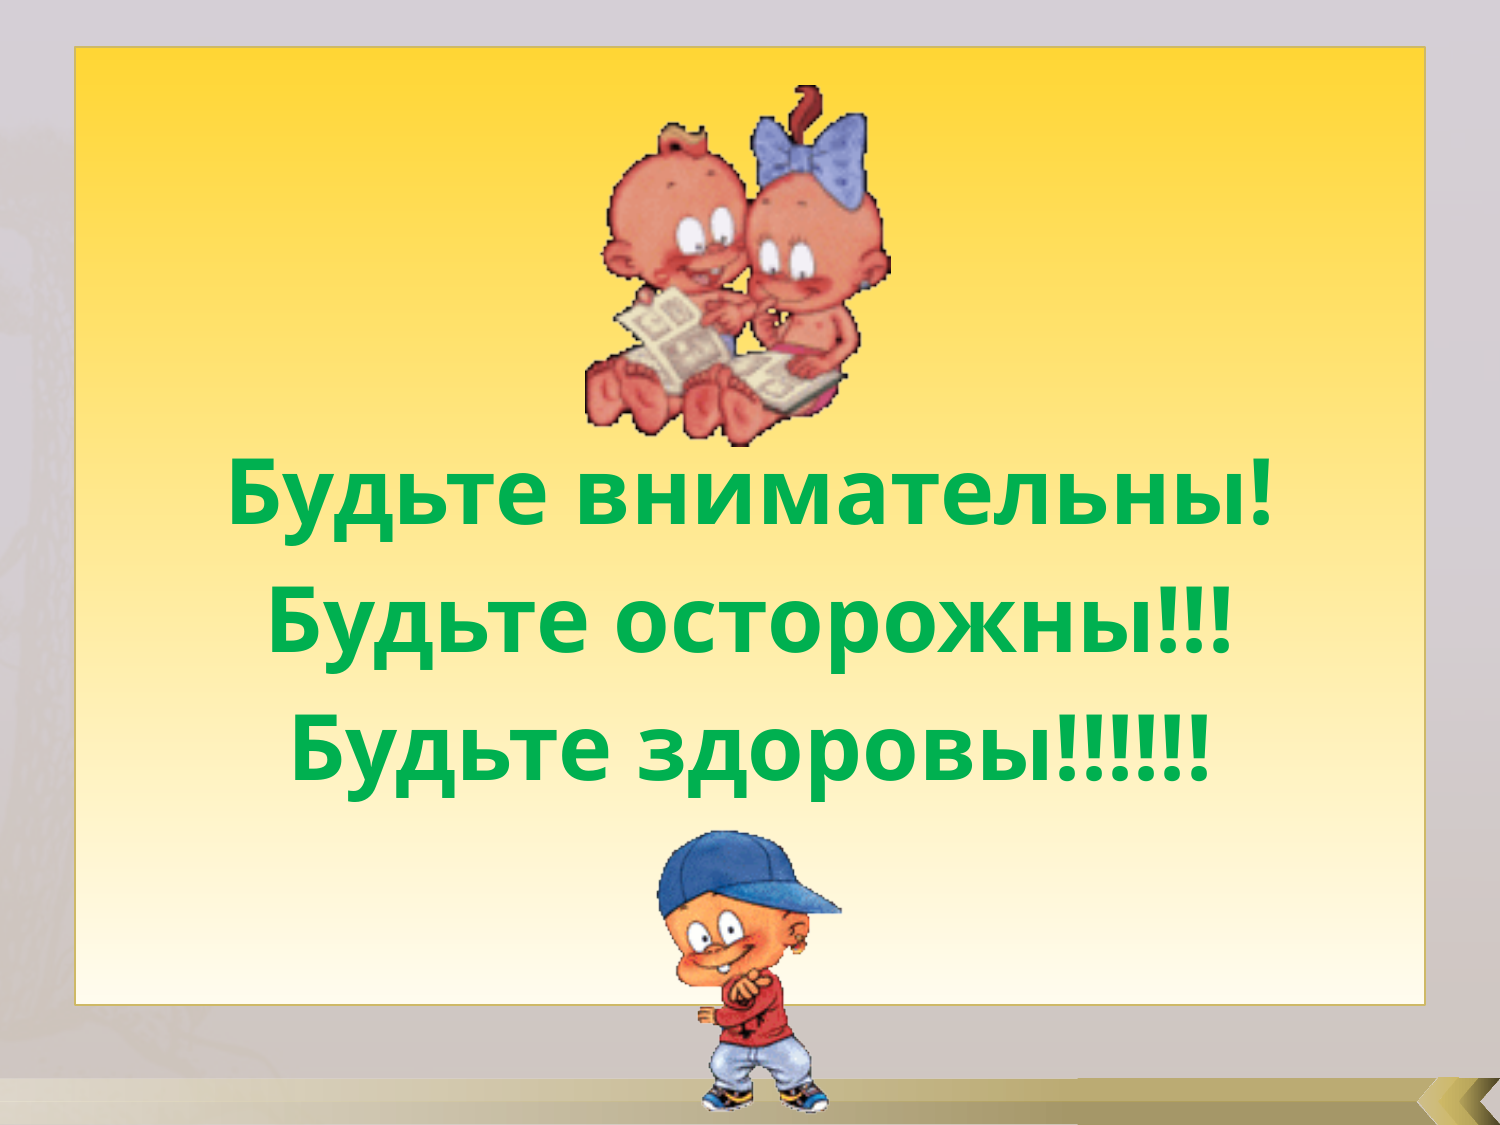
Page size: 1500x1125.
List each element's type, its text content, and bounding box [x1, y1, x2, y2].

picture [585, 84, 892, 448]
picture [643, 819, 860, 1125]
list Будьте внимательны! Будьте осторожны!!! Будьте здоровы!!!!!! [74, 46, 1426, 1006]
